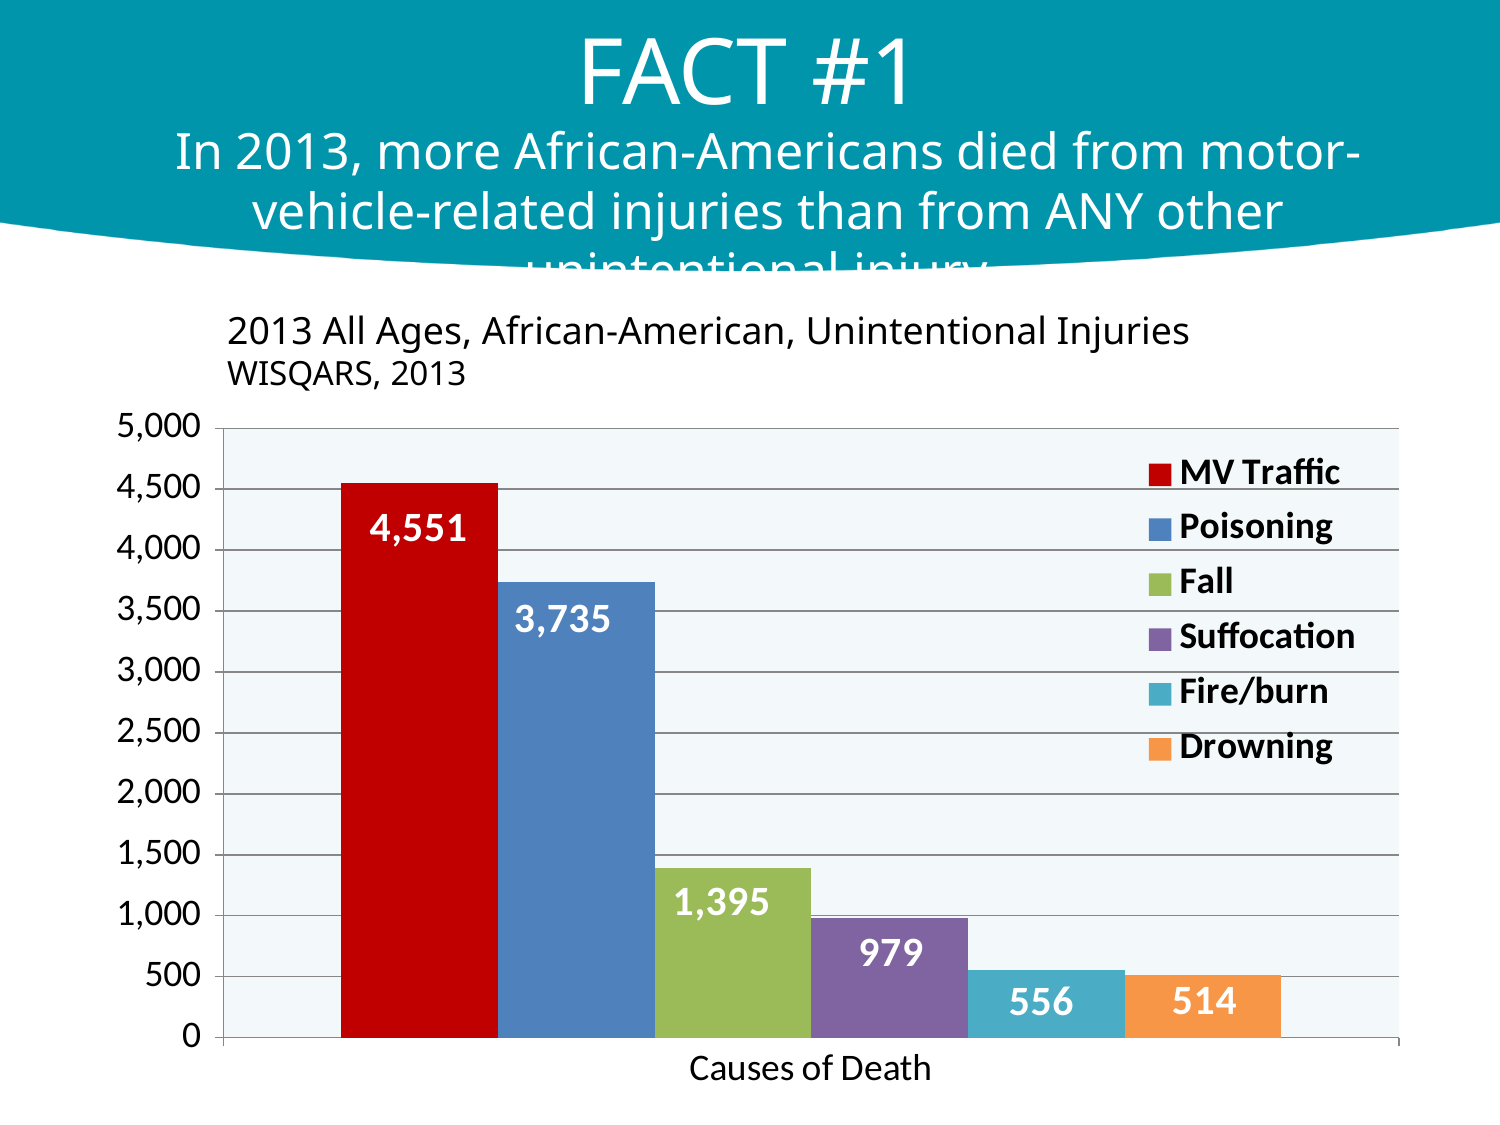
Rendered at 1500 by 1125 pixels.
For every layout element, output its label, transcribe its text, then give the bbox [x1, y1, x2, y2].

picture [0, 0, 1500, 1125]
text_box 2013 All Ages, African-American, Unintentional Injuries WISQARS, 2013 [212, 299, 1400, 393]
text_box In 2013, more African-Americans died from motor-vehicle-related injuries than from ANY other unintentional injury. [99, 112, 1438, 308]
title FACT #1 [75, 0, 1425, 137]
chart [80, 394, 1432, 1113]
